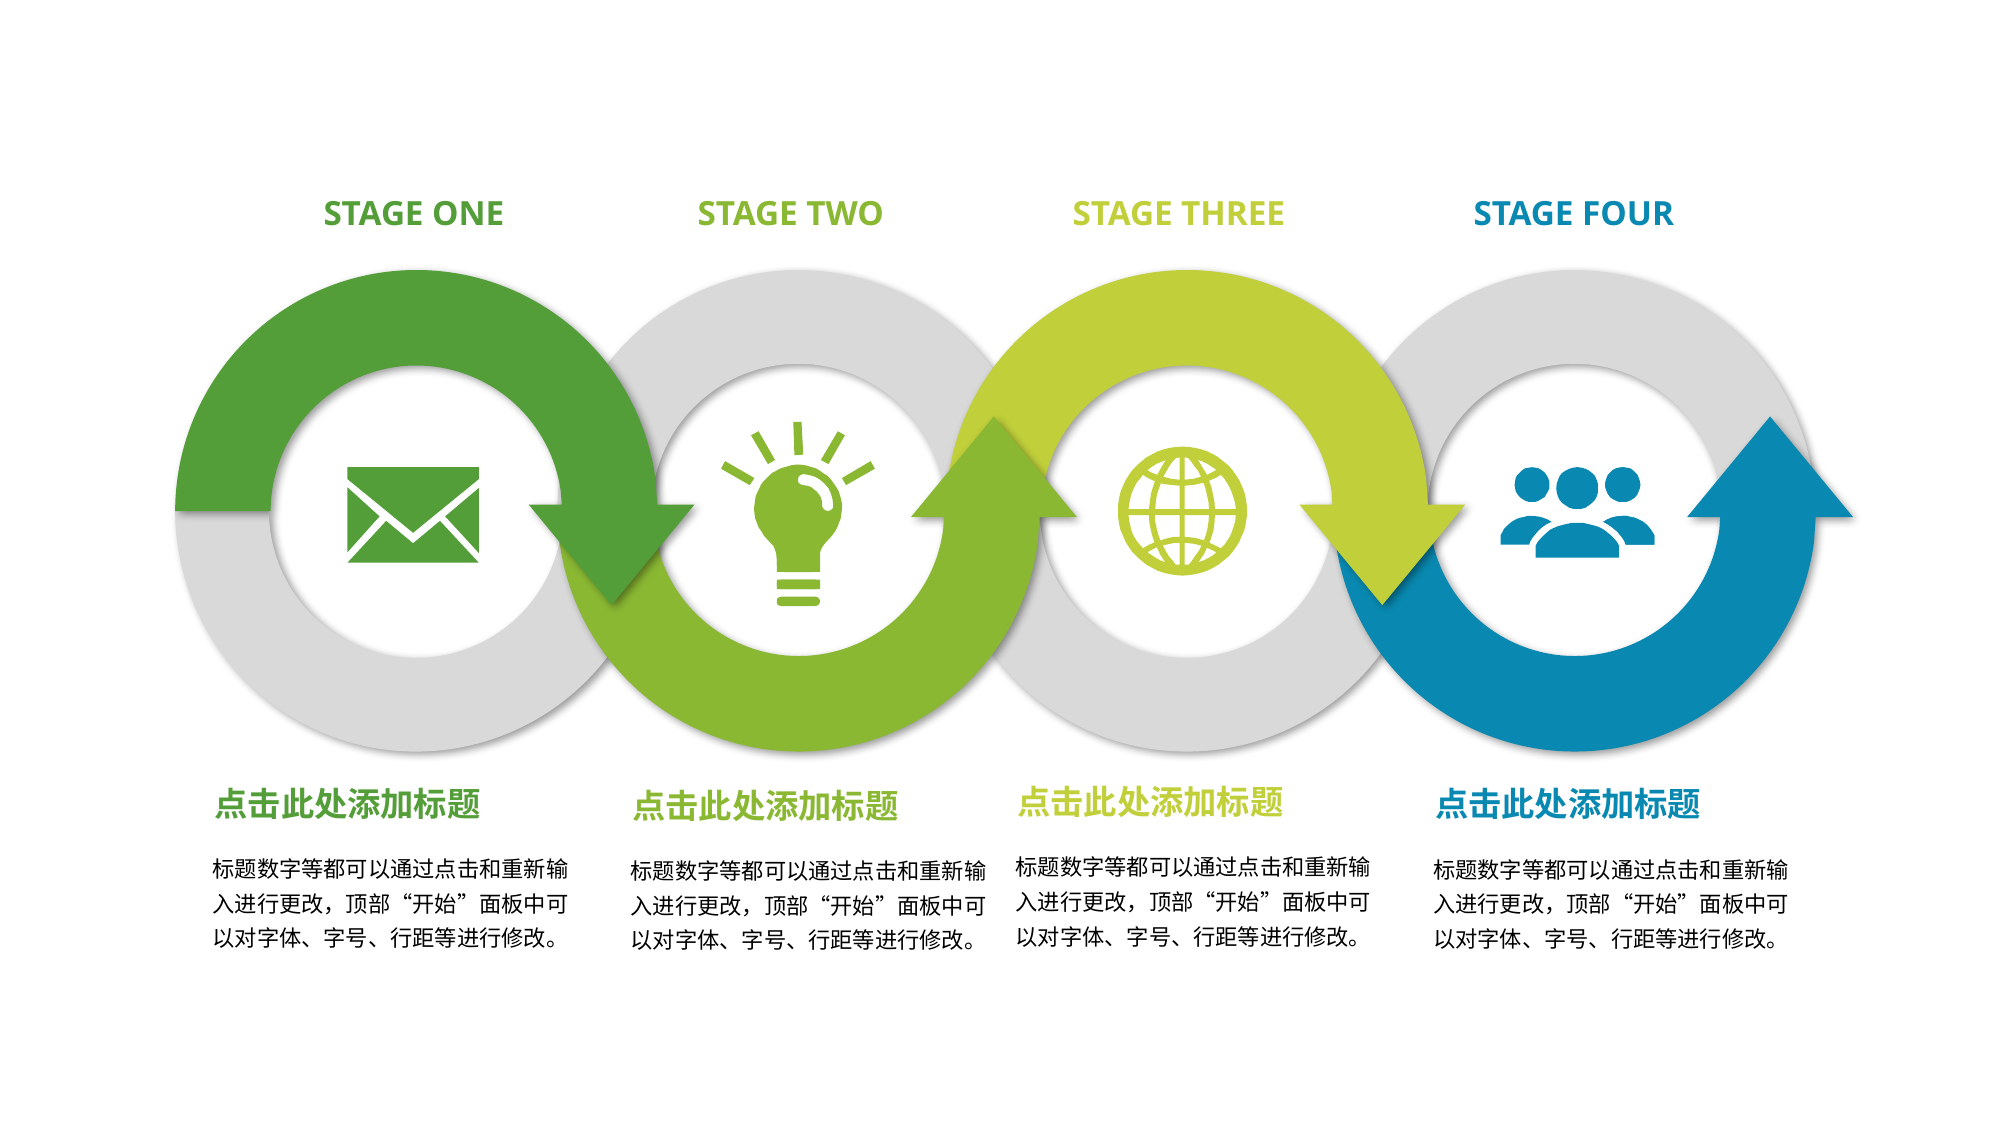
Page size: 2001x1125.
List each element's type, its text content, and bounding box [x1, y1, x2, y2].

text_box [174, 517, 604, 753]
text_box [445, 488, 479, 553]
text_box [1338, 415, 1854, 753]
text_box STAGE THREE [1057, 184, 1300, 240]
text_box [347, 520, 479, 563]
text_box STAGE FOUR [1458, 184, 1689, 240]
text_box [560, 415, 1078, 753]
text_box [347, 487, 380, 553]
text_box 点击此处添加标题 [199, 763, 496, 831]
text_box [1384, 269, 1810, 478]
text_box STAGE ONE [308, 184, 520, 240]
text_box [174, 269, 696, 606]
text_box [999, 548, 1378, 753]
text_box 点击此处添加标题 [617, 765, 914, 833]
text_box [720, 421, 875, 607]
text_box [611, 269, 992, 479]
text_box 点击此处添加标题 [1002, 761, 1299, 829]
text_box 标题数字等都可以通过点击和重新输入进行更改，顶部“开始”面板中可以对字体、字号、行距等进行修改。 [1418, 840, 1816, 960]
text_box 标题数字等都可以通过点击和重新输入进行更改，顶部“开始”面板中可以对字体、字号、行距等进行修改。 [615, 842, 1013, 961]
text_box 标题数字等都可以通过点击和重新输入进行更改，顶部“开始”面板中可以对字体、字号、行距等进行修改。 [198, 839, 595, 959]
text_box [347, 467, 479, 533]
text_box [1500, 466, 1655, 558]
text_box STAGE TWO [682, 184, 899, 240]
text_box [948, 269, 1466, 606]
text_box 点击此处添加标题 [1420, 764, 1717, 831]
text_box [1118, 446, 1248, 576]
text_box 标题数字等都可以通过点击和重新输入进行更改，顶部“开始”面板中可以对字体、字号、行距等进行修改。 [1000, 838, 1398, 957]
